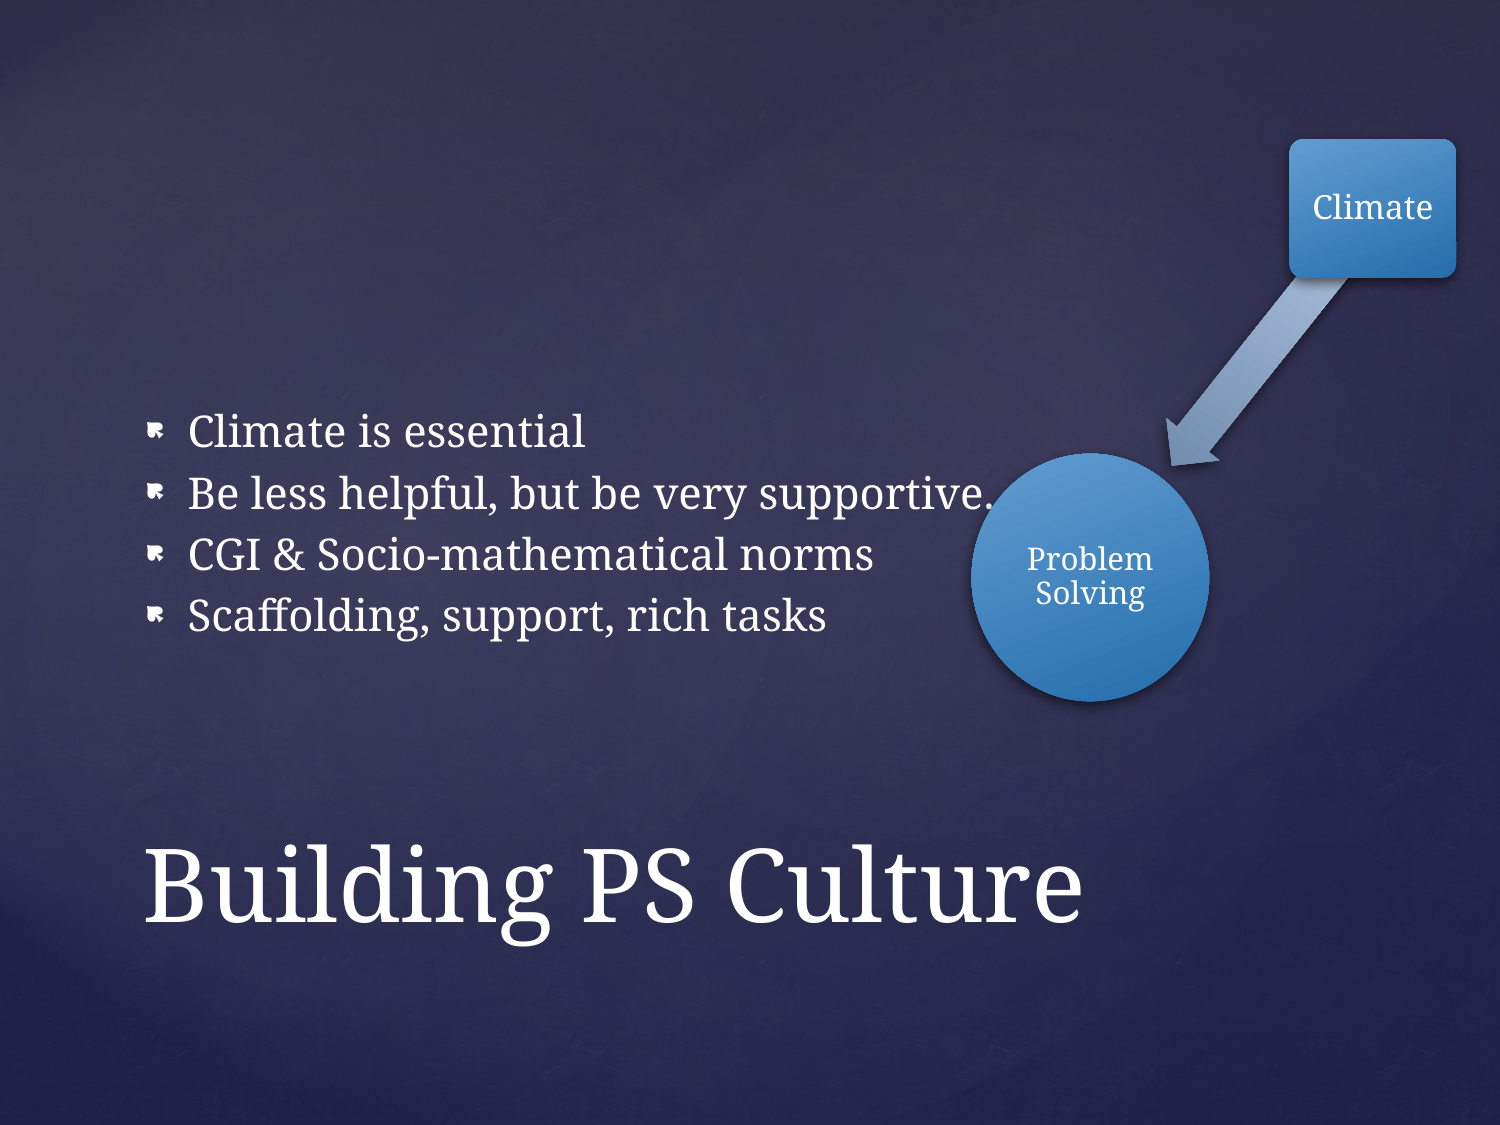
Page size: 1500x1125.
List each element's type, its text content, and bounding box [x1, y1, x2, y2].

title Building PS Culture [127, 800, 1365, 950]
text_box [971, 138, 1457, 702]
list Climate is essential Be less helpful, but be very supportive. CGI & Socio-mathematical norms Scaffolding, support, rich tasks [127, 190, 1107, 800]
